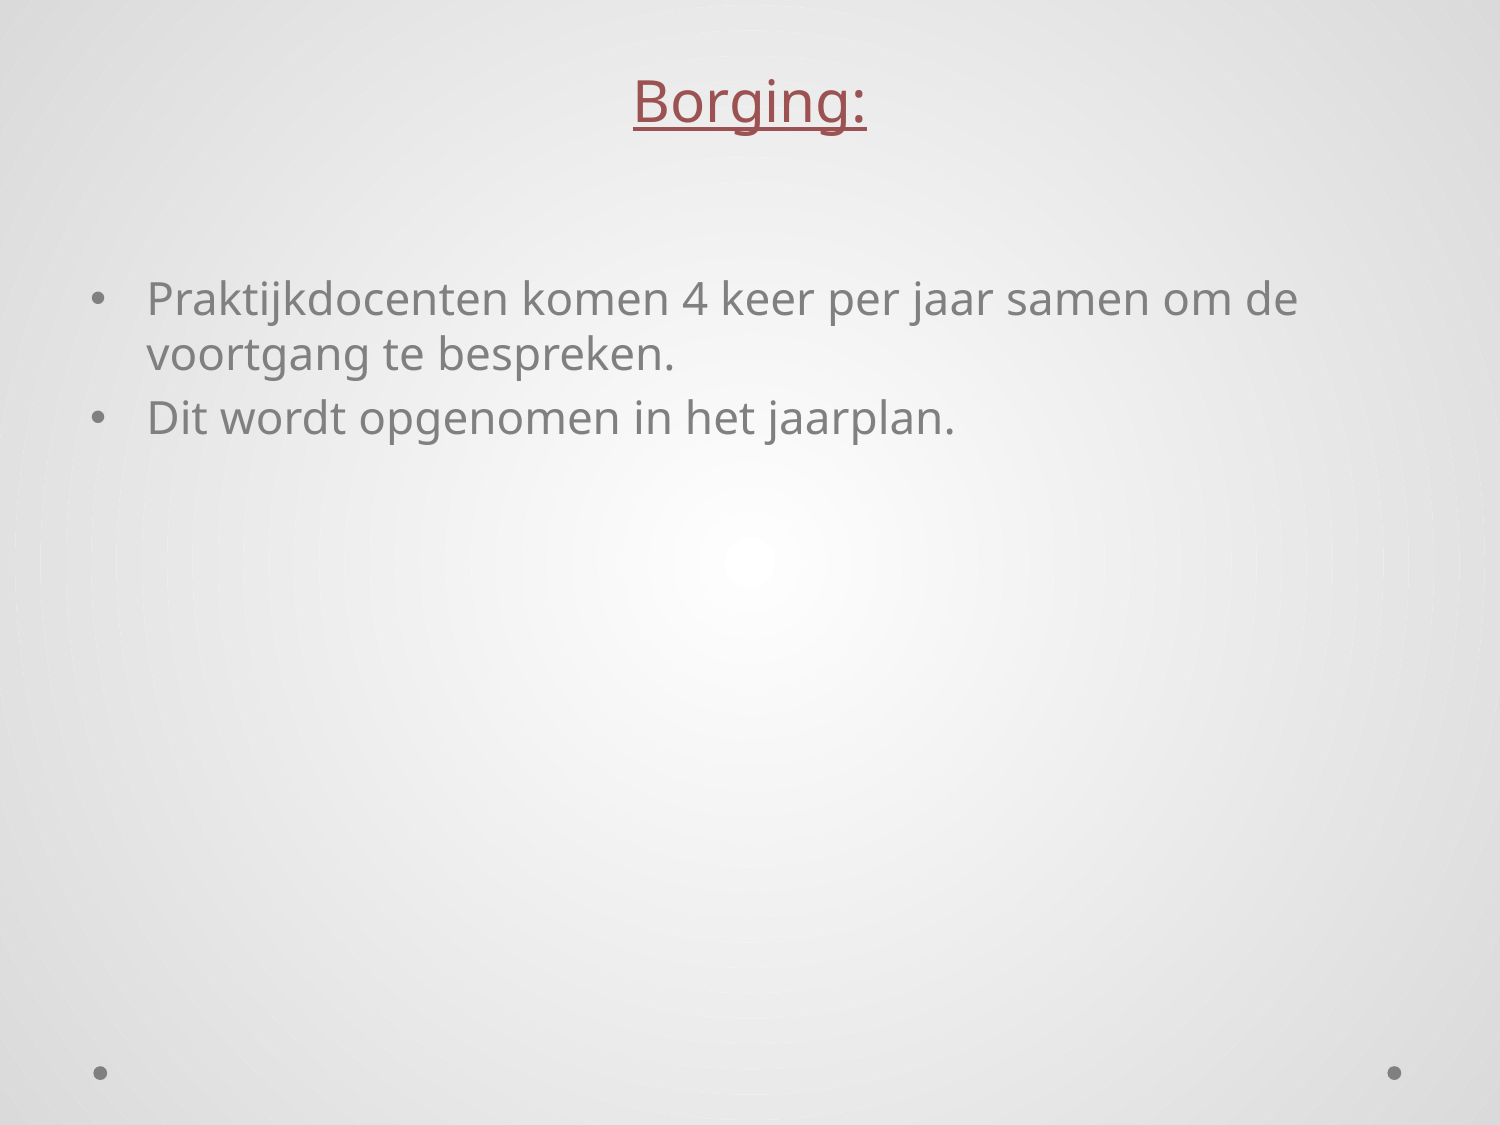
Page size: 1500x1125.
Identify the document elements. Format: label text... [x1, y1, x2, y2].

title Borging: [75, 0, 1425, 262]
list Praktijkdocenten komen 4 keer per jaar samen om de voortgang te bespreken. Dit wordt opgenomen in het jaarplan. [75, 262, 1425, 1005]
